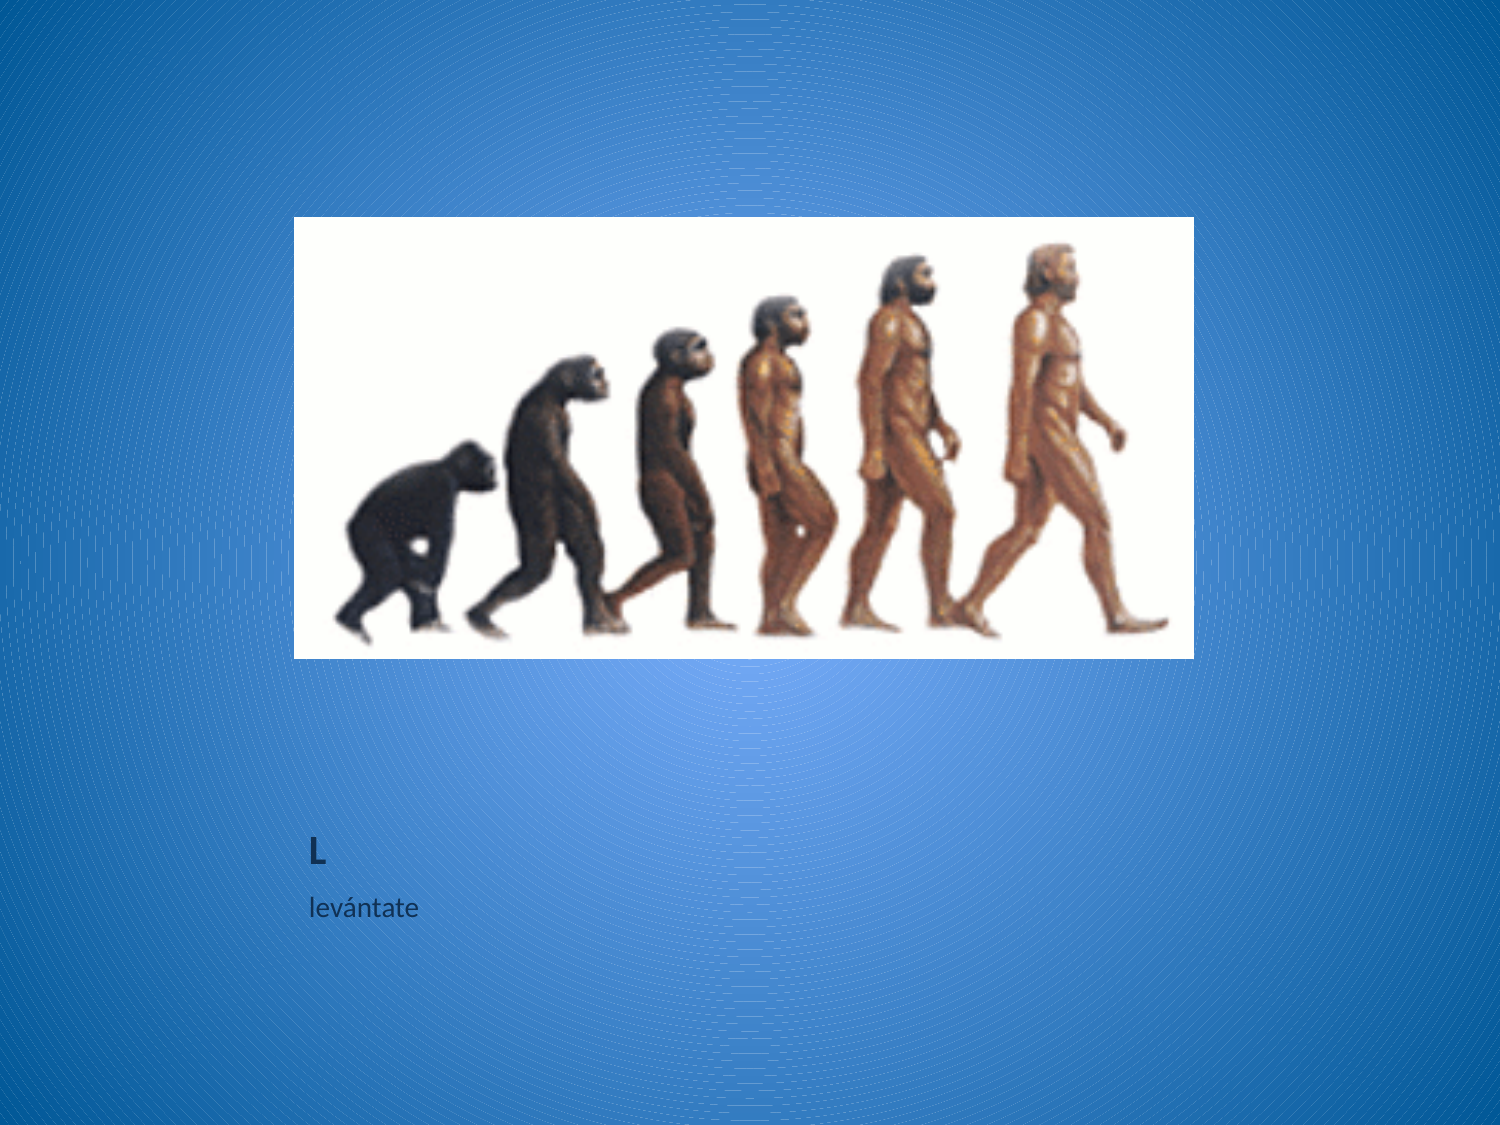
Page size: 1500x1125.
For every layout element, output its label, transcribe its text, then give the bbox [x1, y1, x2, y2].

picture [293, 100, 1195, 776]
title L [294, 787, 1194, 880]
list levántate [294, 880, 1194, 1013]
